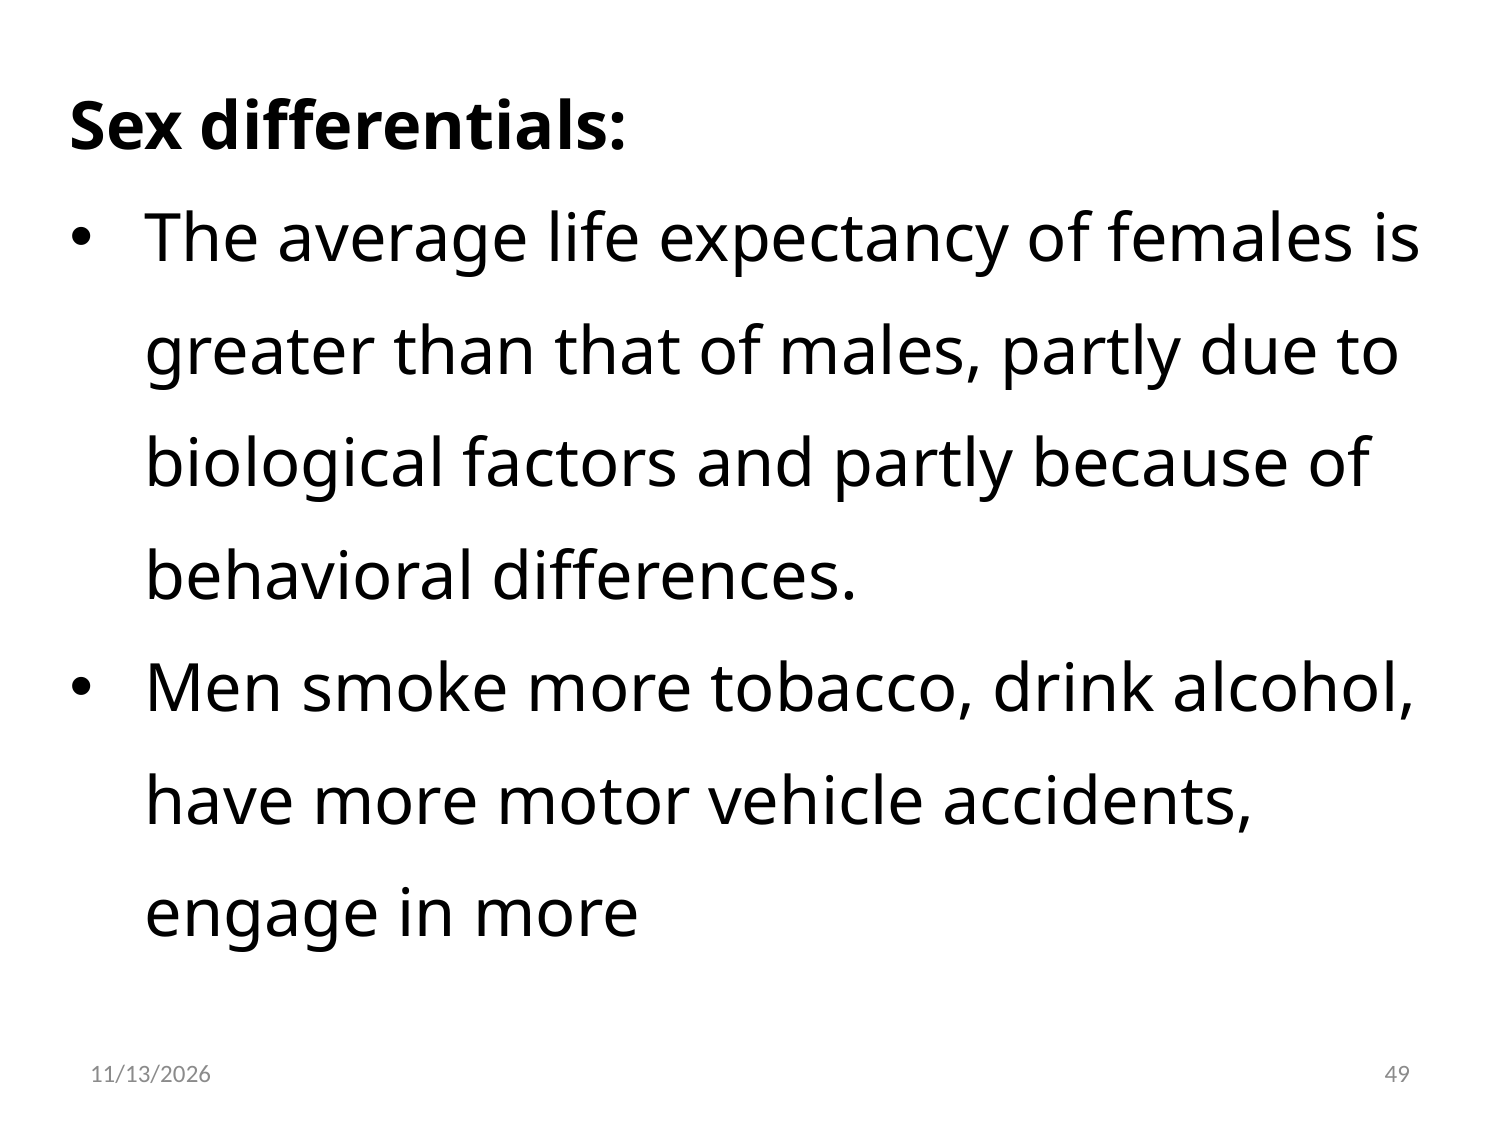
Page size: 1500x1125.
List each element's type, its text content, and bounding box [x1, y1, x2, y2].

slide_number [75, 1042, 425, 1103]
slide_number 49 [1074, 1042, 1425, 1103]
text_box Sex differentials: The average life expectancy of females is greater than that of males, partly due to biological factors and partly because of behavioral differences. Men smoke more tobacco, drink alcohol, have more motor vehicle accidents, engage in more [54, 42, 1471, 958]
